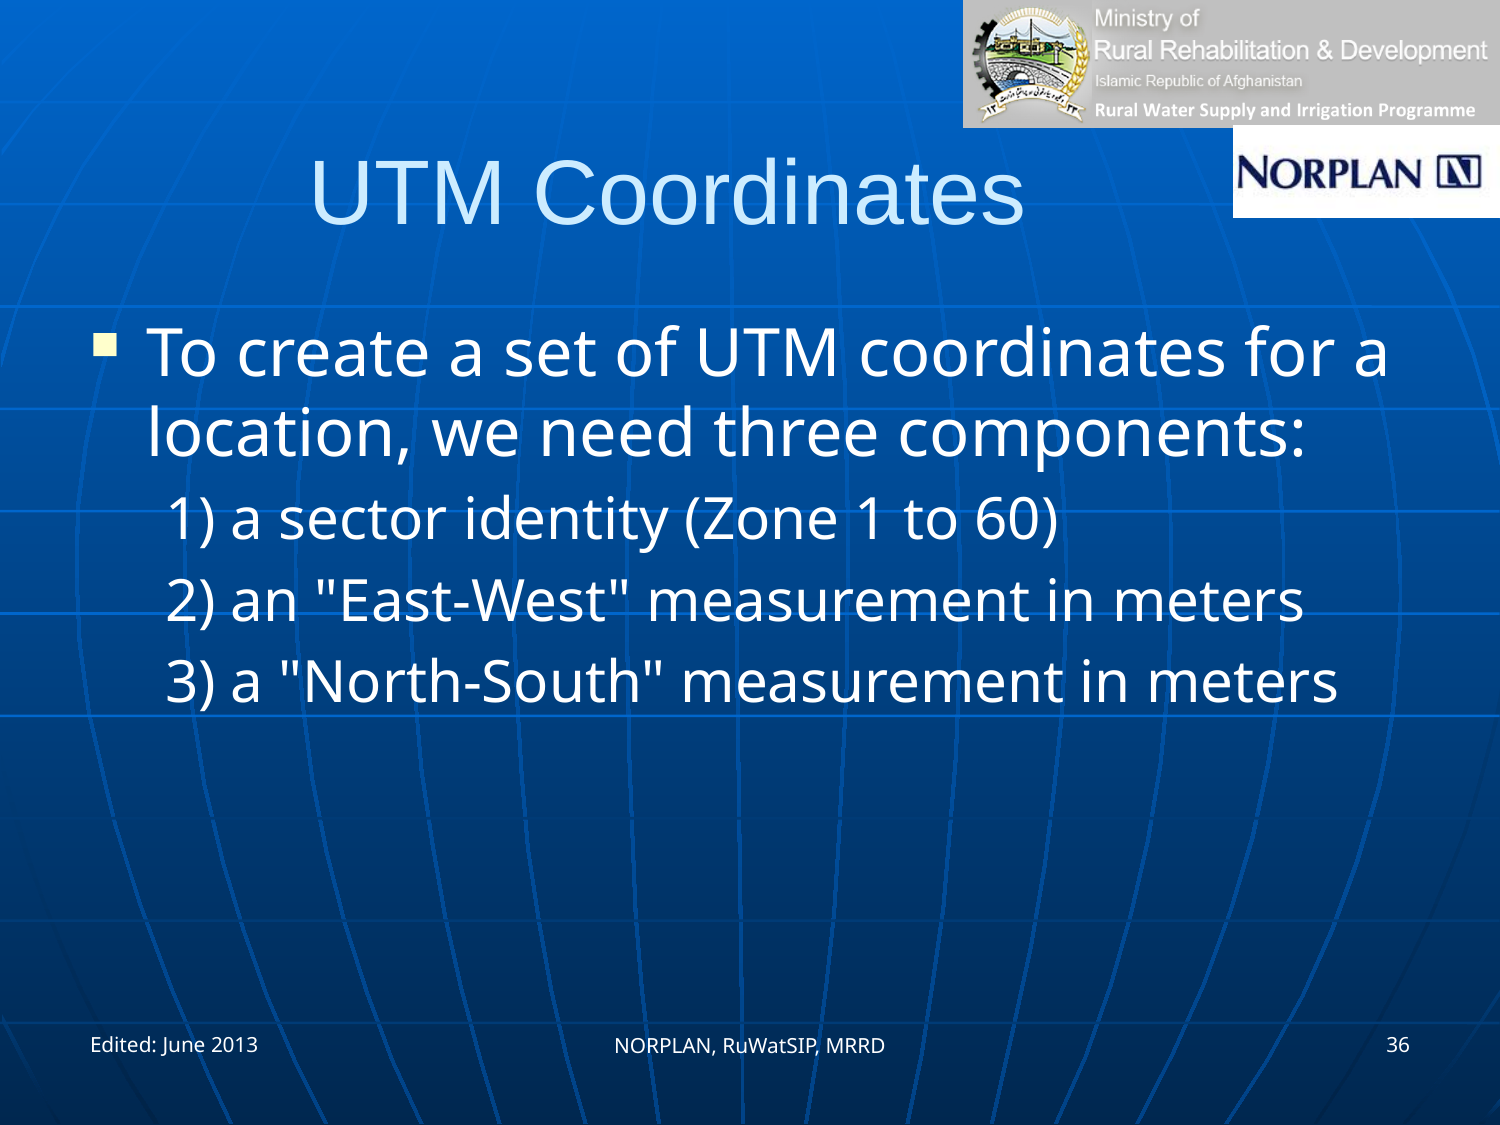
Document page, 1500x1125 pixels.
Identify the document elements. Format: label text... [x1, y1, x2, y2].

picture [963, 0, 1500, 218]
title UTM Coordinates [74, 93, 1262, 282]
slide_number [74, 1023, 426, 1100]
footer NORPLAN, RuWatSIP, MRRD [512, 1024, 988, 1101]
list To create a set of UTM coordinates for a location, we need three components: 1) a sector identity (Zone 1 to 60) 2) an "East-West" measurement in meters 3) a "North-South" measurement in meters [74, 301, 1426, 1006]
slide_number 36 [1074, 1023, 1426, 1100]
